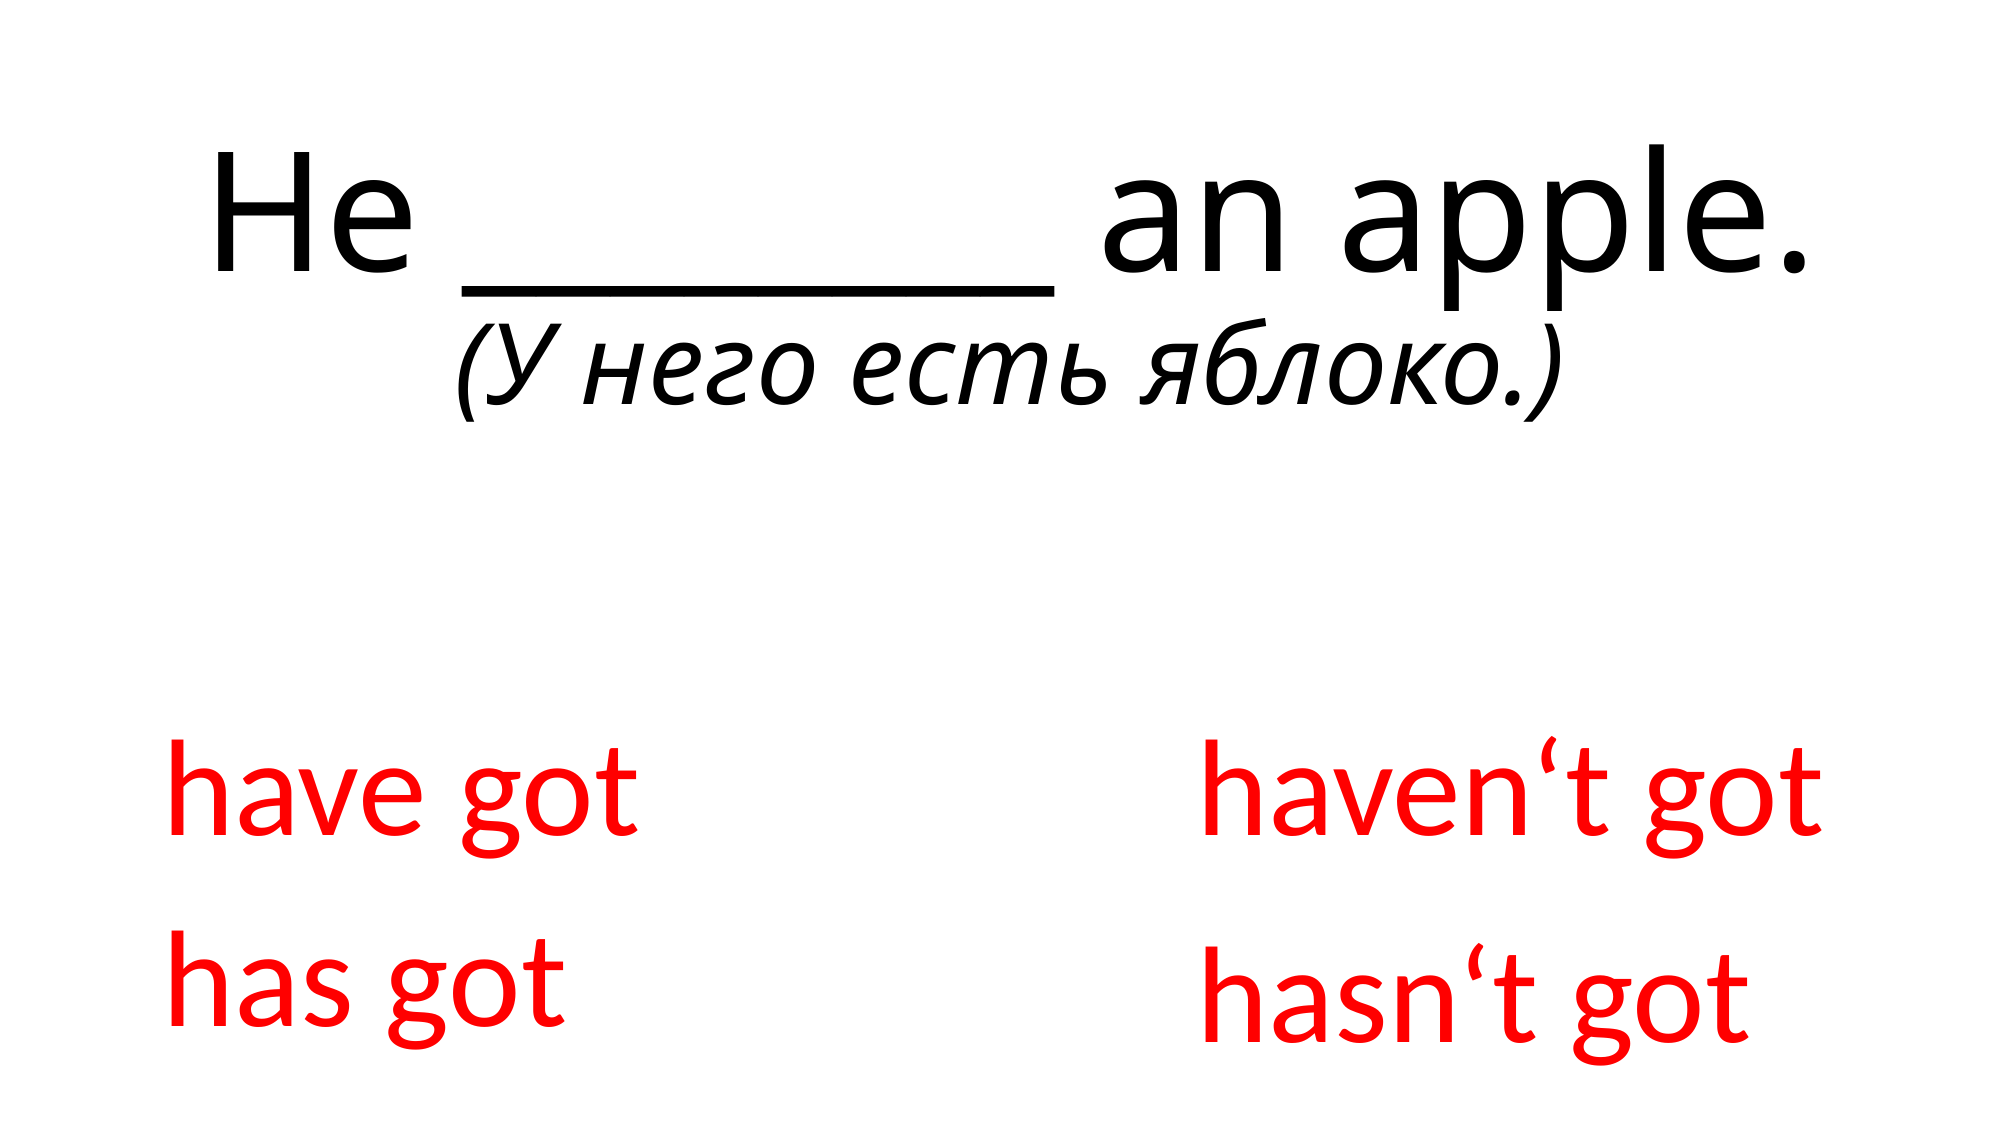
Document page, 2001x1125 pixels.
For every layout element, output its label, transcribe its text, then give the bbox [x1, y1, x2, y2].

text_box hasn‘t got [1181, 897, 1873, 1078]
text_box has got [147, 882, 705, 1062]
text_box haven‘t got [1181, 690, 1873, 871]
text_box have got [147, 690, 705, 871]
title He ________ an apple. (У него есть яблоко.) [147, 73, 1873, 484]
